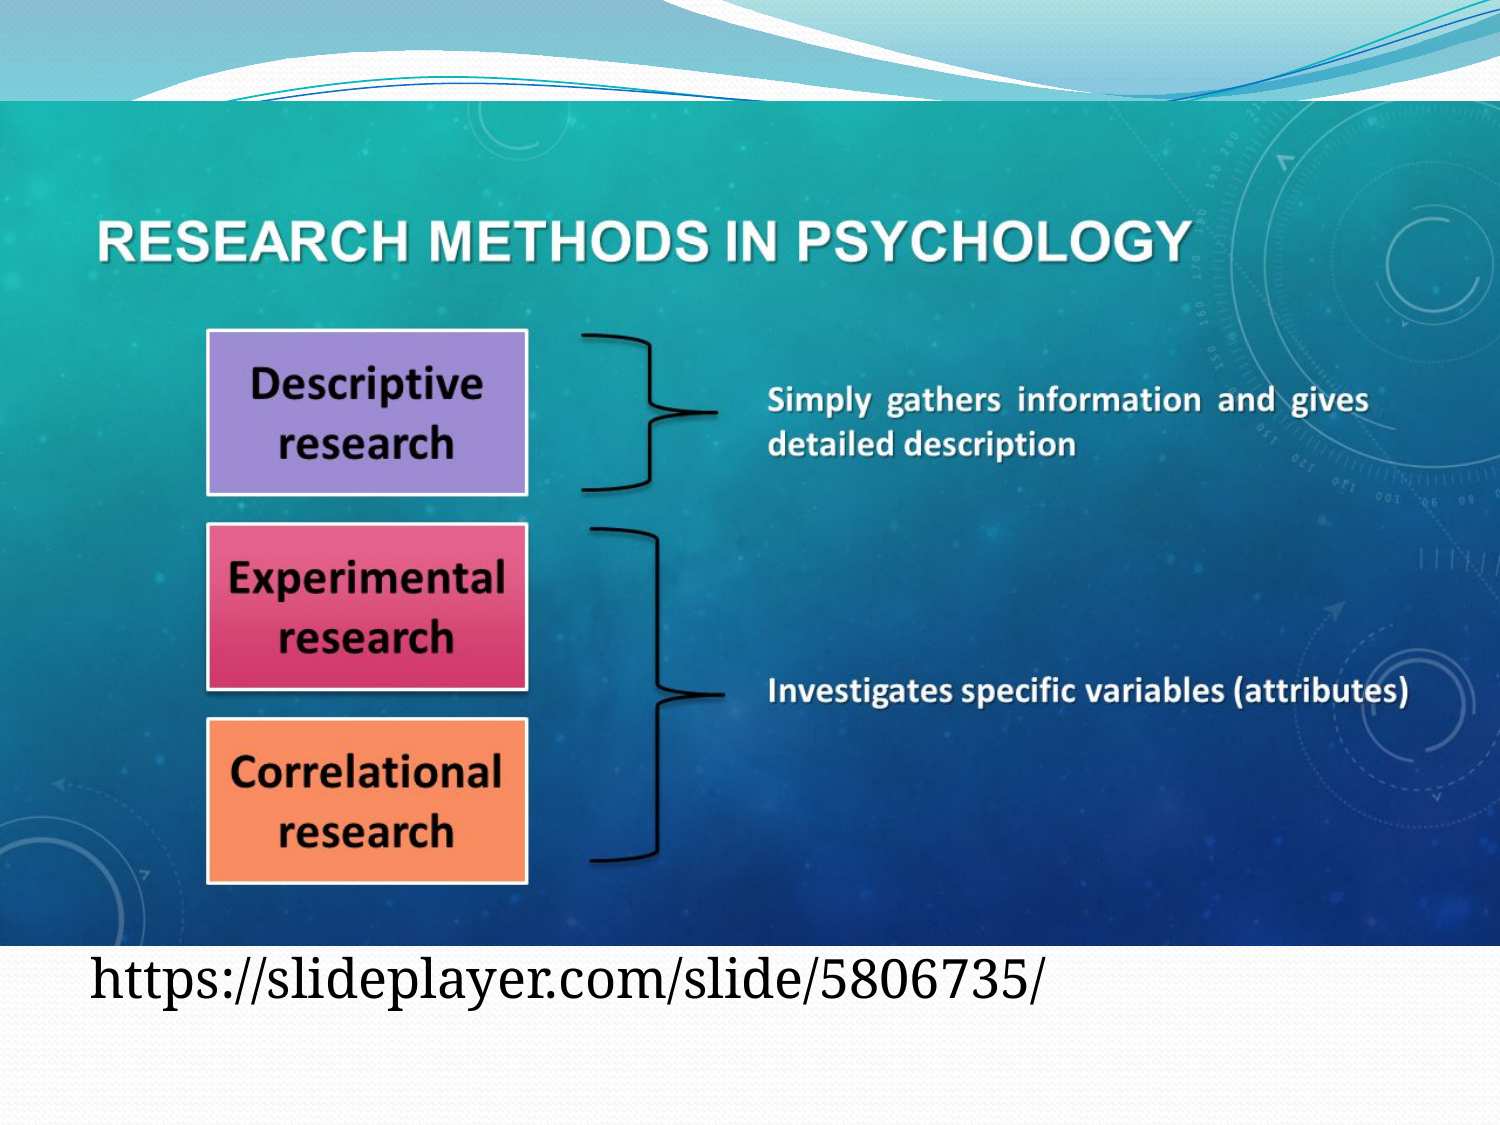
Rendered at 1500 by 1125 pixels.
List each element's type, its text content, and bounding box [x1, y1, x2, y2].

picture [0, 101, 1500, 946]
list https://slideplayer.com/slide/5806735/ [74, 958, 1426, 1038]
